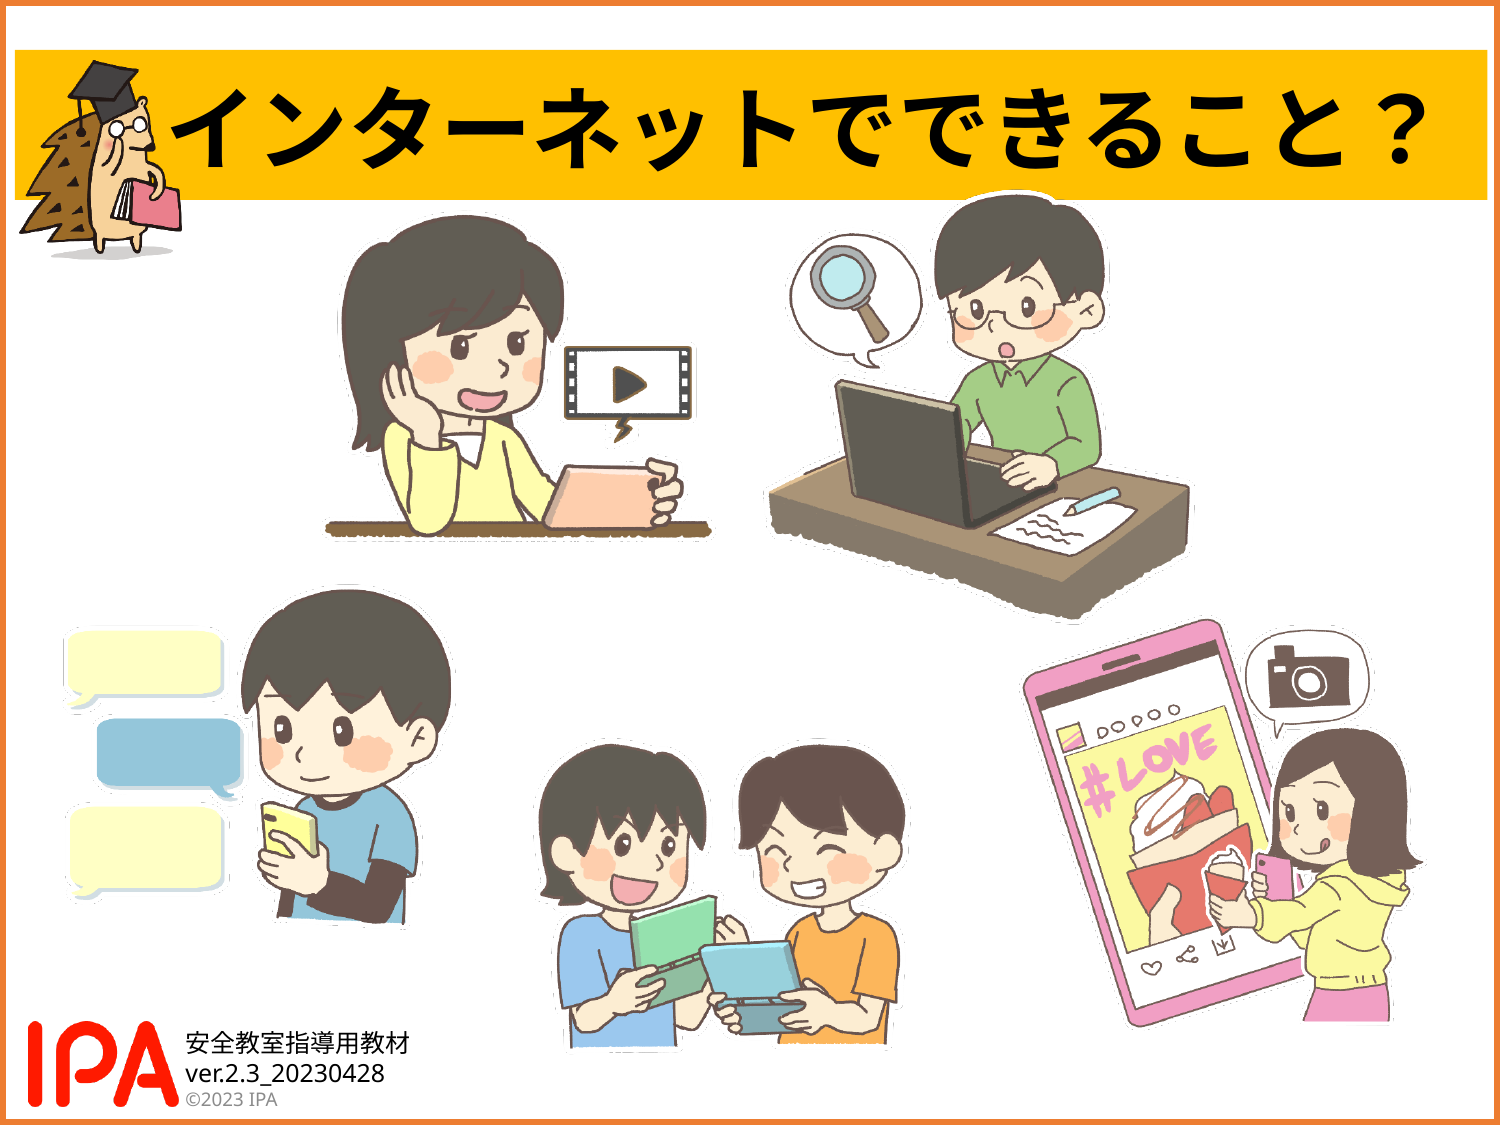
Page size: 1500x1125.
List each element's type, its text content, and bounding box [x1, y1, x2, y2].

picture [284, 159, 1439, 1034]
picture [19, 60, 182, 260]
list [523, 728, 913, 1055]
text_box インターネットでできること？ [149, 56, 1500, 211]
picture [28, 1021, 179, 1107]
picture [40, 558, 468, 938]
